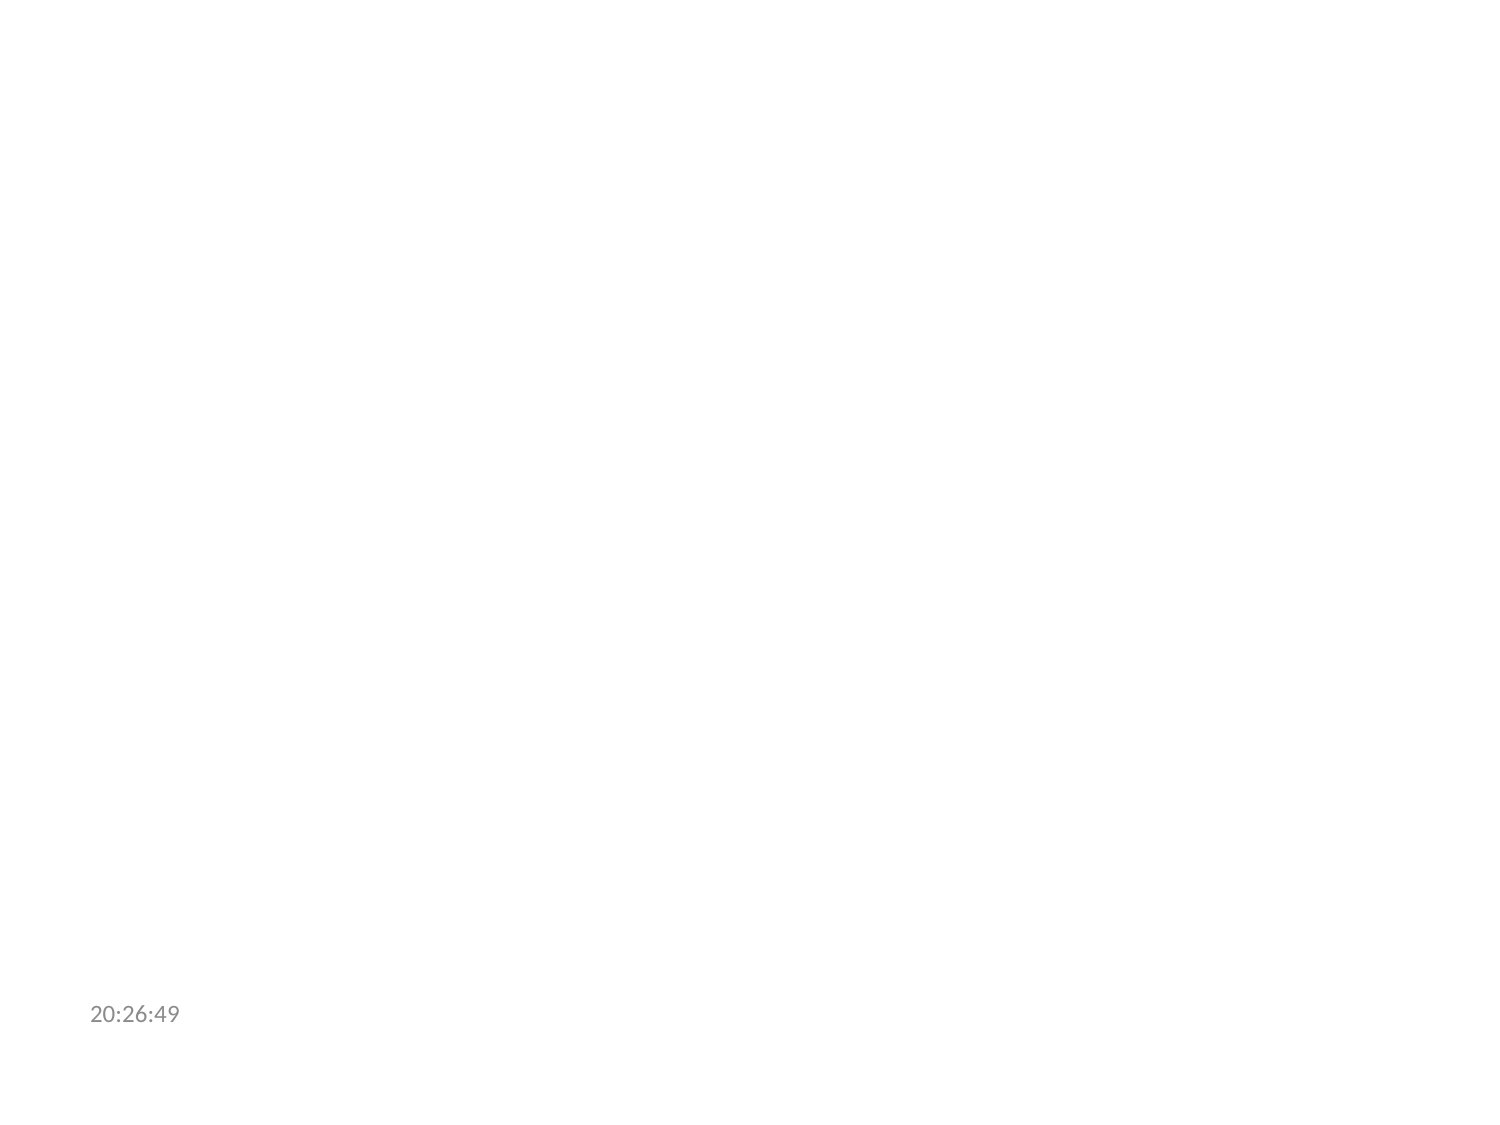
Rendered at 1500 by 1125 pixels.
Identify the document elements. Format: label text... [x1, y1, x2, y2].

text_box 15:35:09 [75, 982, 425, 1043]
